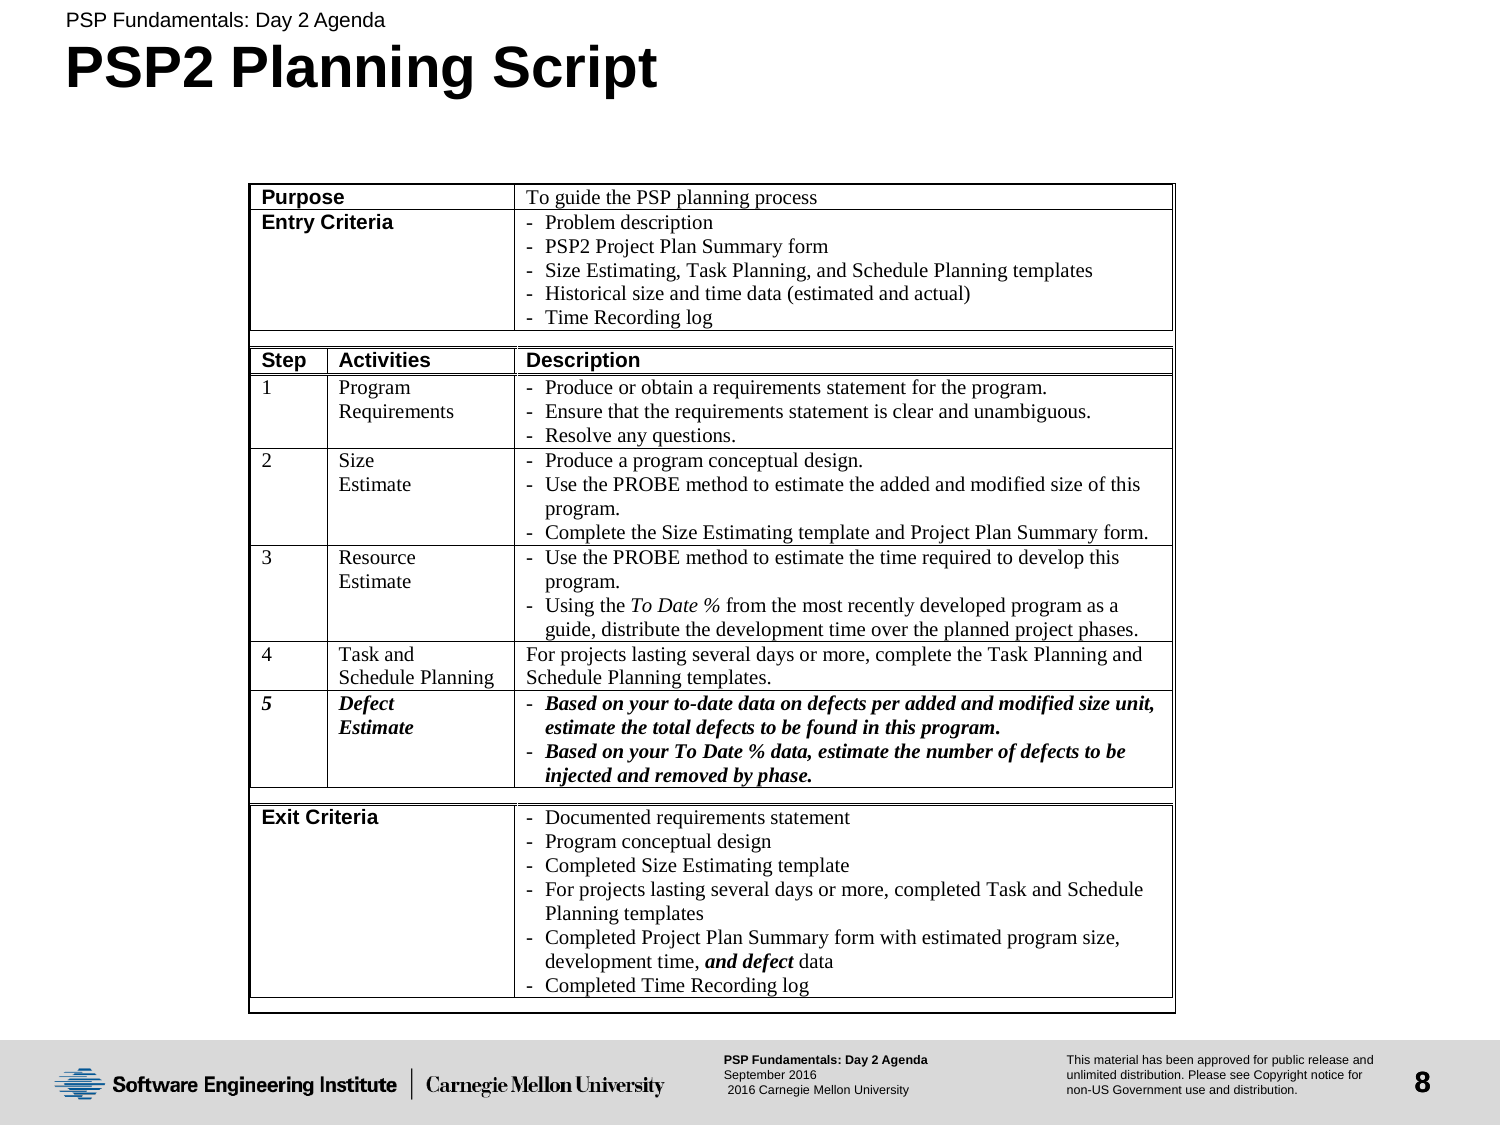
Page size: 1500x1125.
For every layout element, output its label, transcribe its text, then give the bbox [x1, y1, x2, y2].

title PSP2 Planning Script [65, 37, 1430, 148]
picture [249, 184, 1175, 1013]
picture [46, 1061, 673, 1104]
